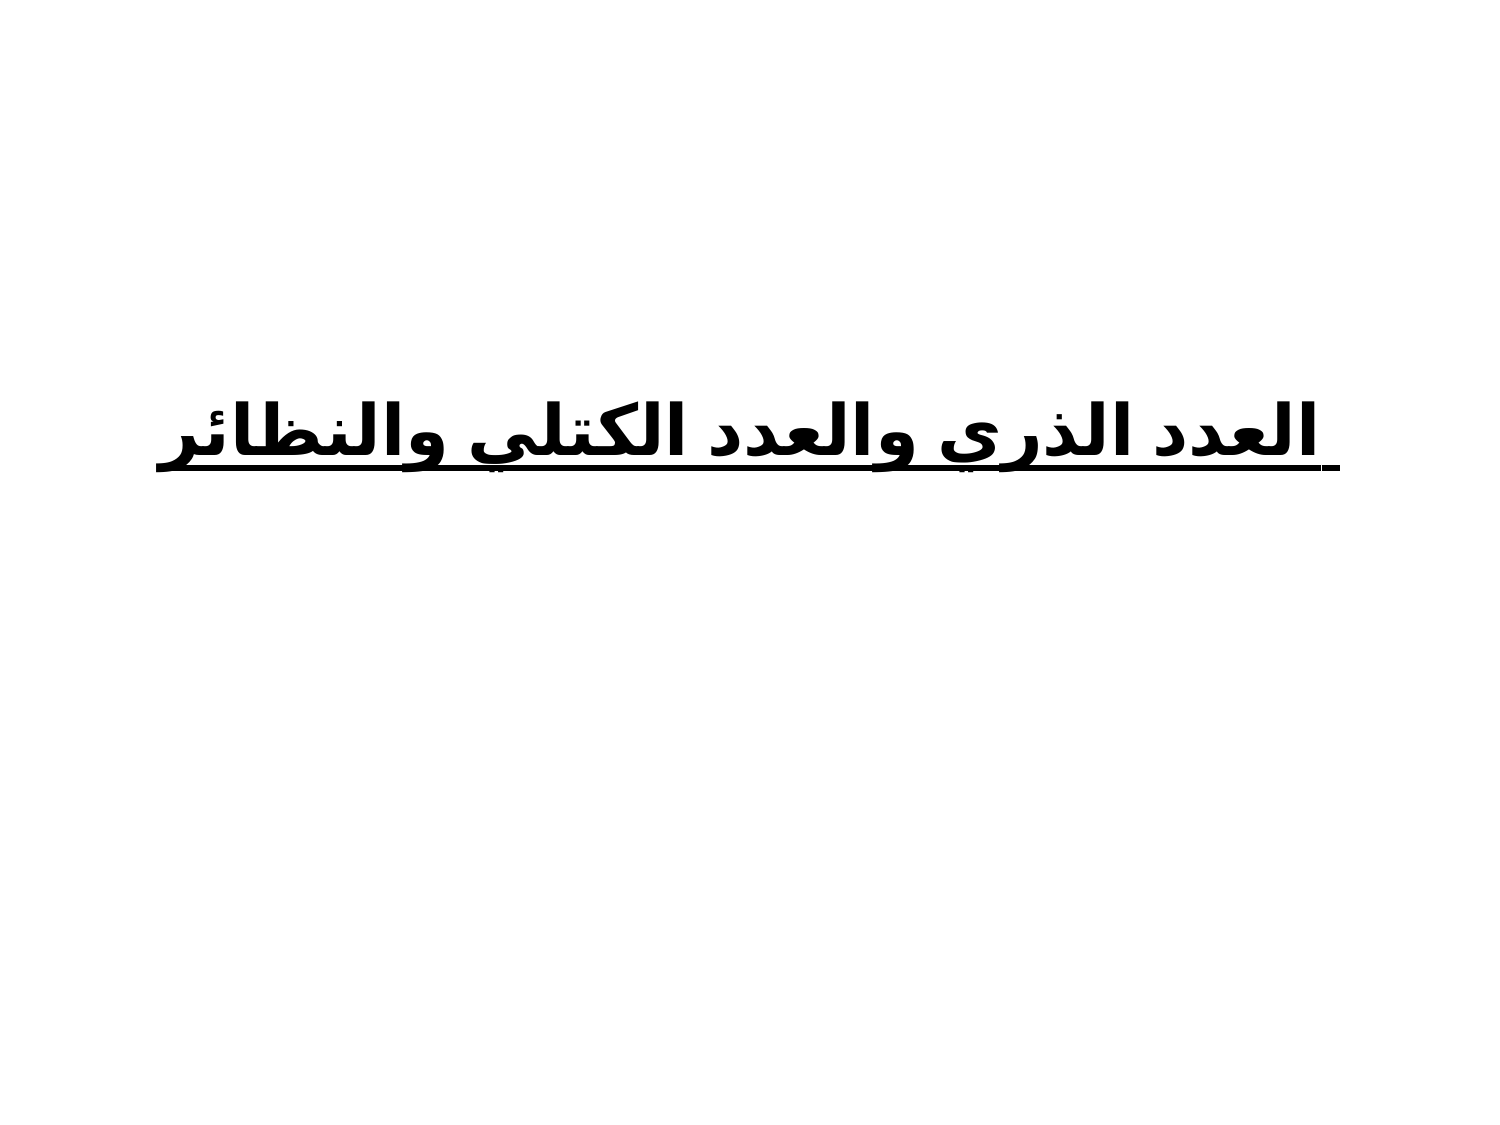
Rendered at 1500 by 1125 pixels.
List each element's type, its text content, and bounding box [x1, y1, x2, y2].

title العدد الذري والعدد الكتلي والنظائر [112, 349, 1388, 591]
